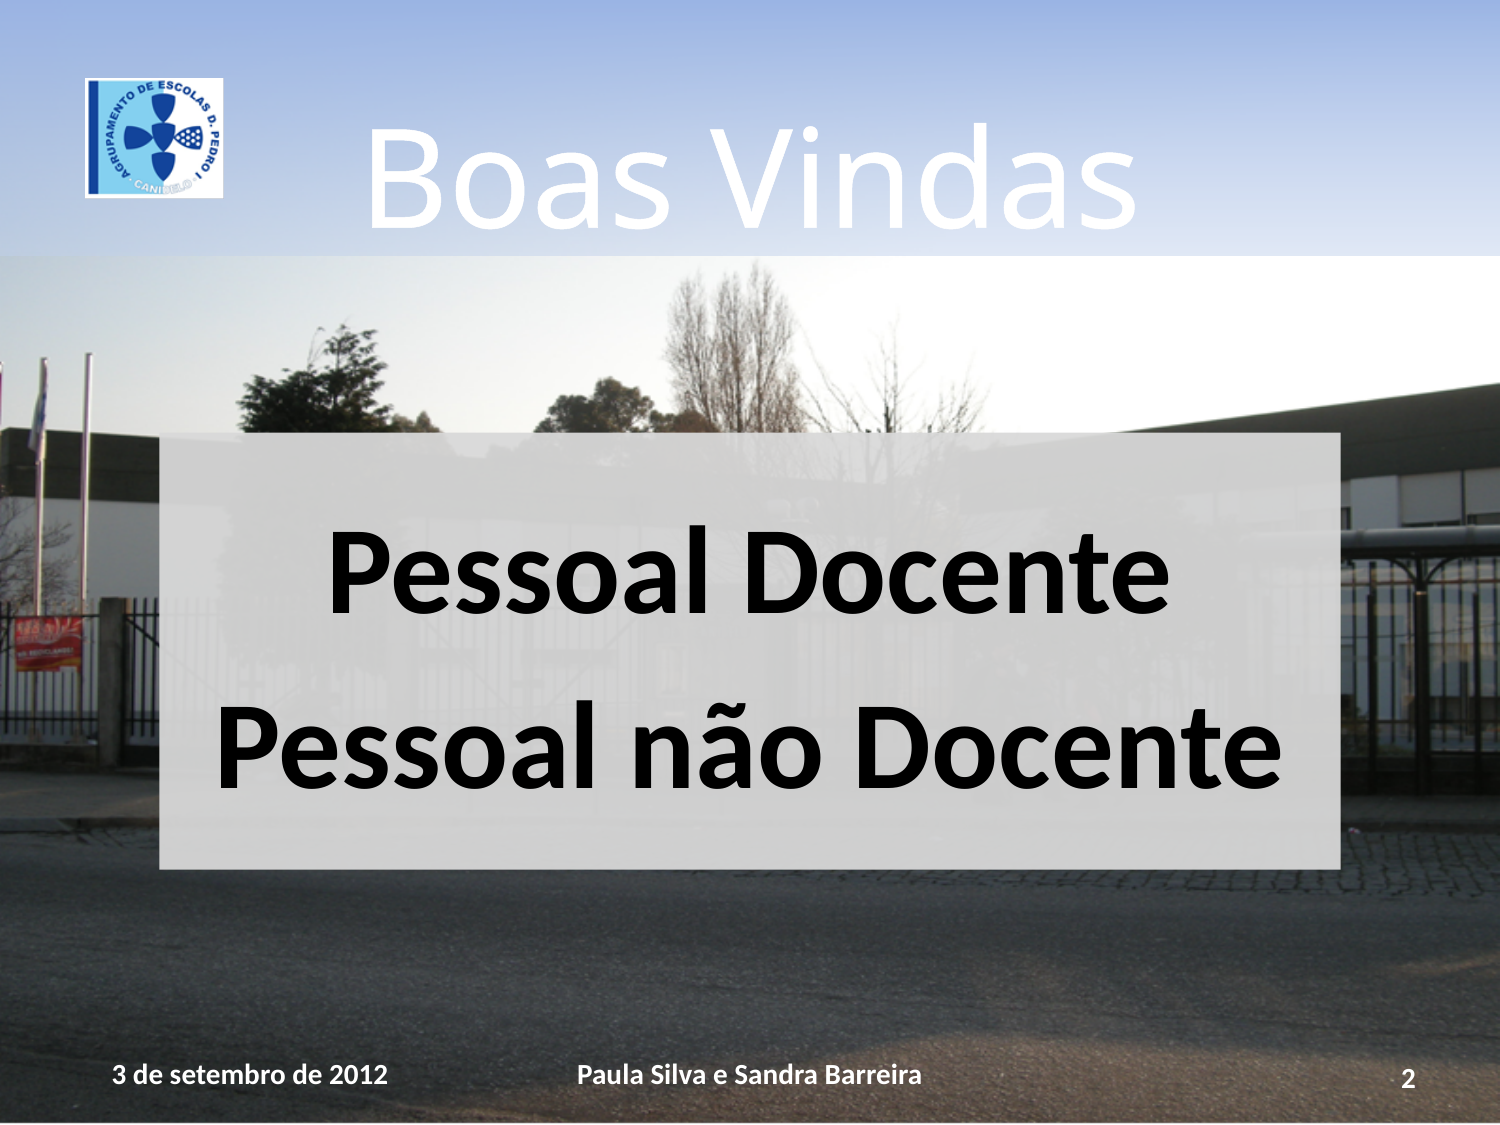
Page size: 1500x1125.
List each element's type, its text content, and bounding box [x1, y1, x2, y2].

slide_number 3 de setembro de 2012 [75, 1042, 425, 1103]
title Boas Vindas [230, 90, 1270, 256]
subtitle Pessoal Docente Pessoal não Docente [159, 432, 1341, 870]
picture [0, 256, 1500, 1125]
picture [85, 78, 225, 200]
footer Paula Silva e Sandra Barreira [512, 1042, 988, 1103]
slide_number 2 [1080, 1046, 1431, 1107]
